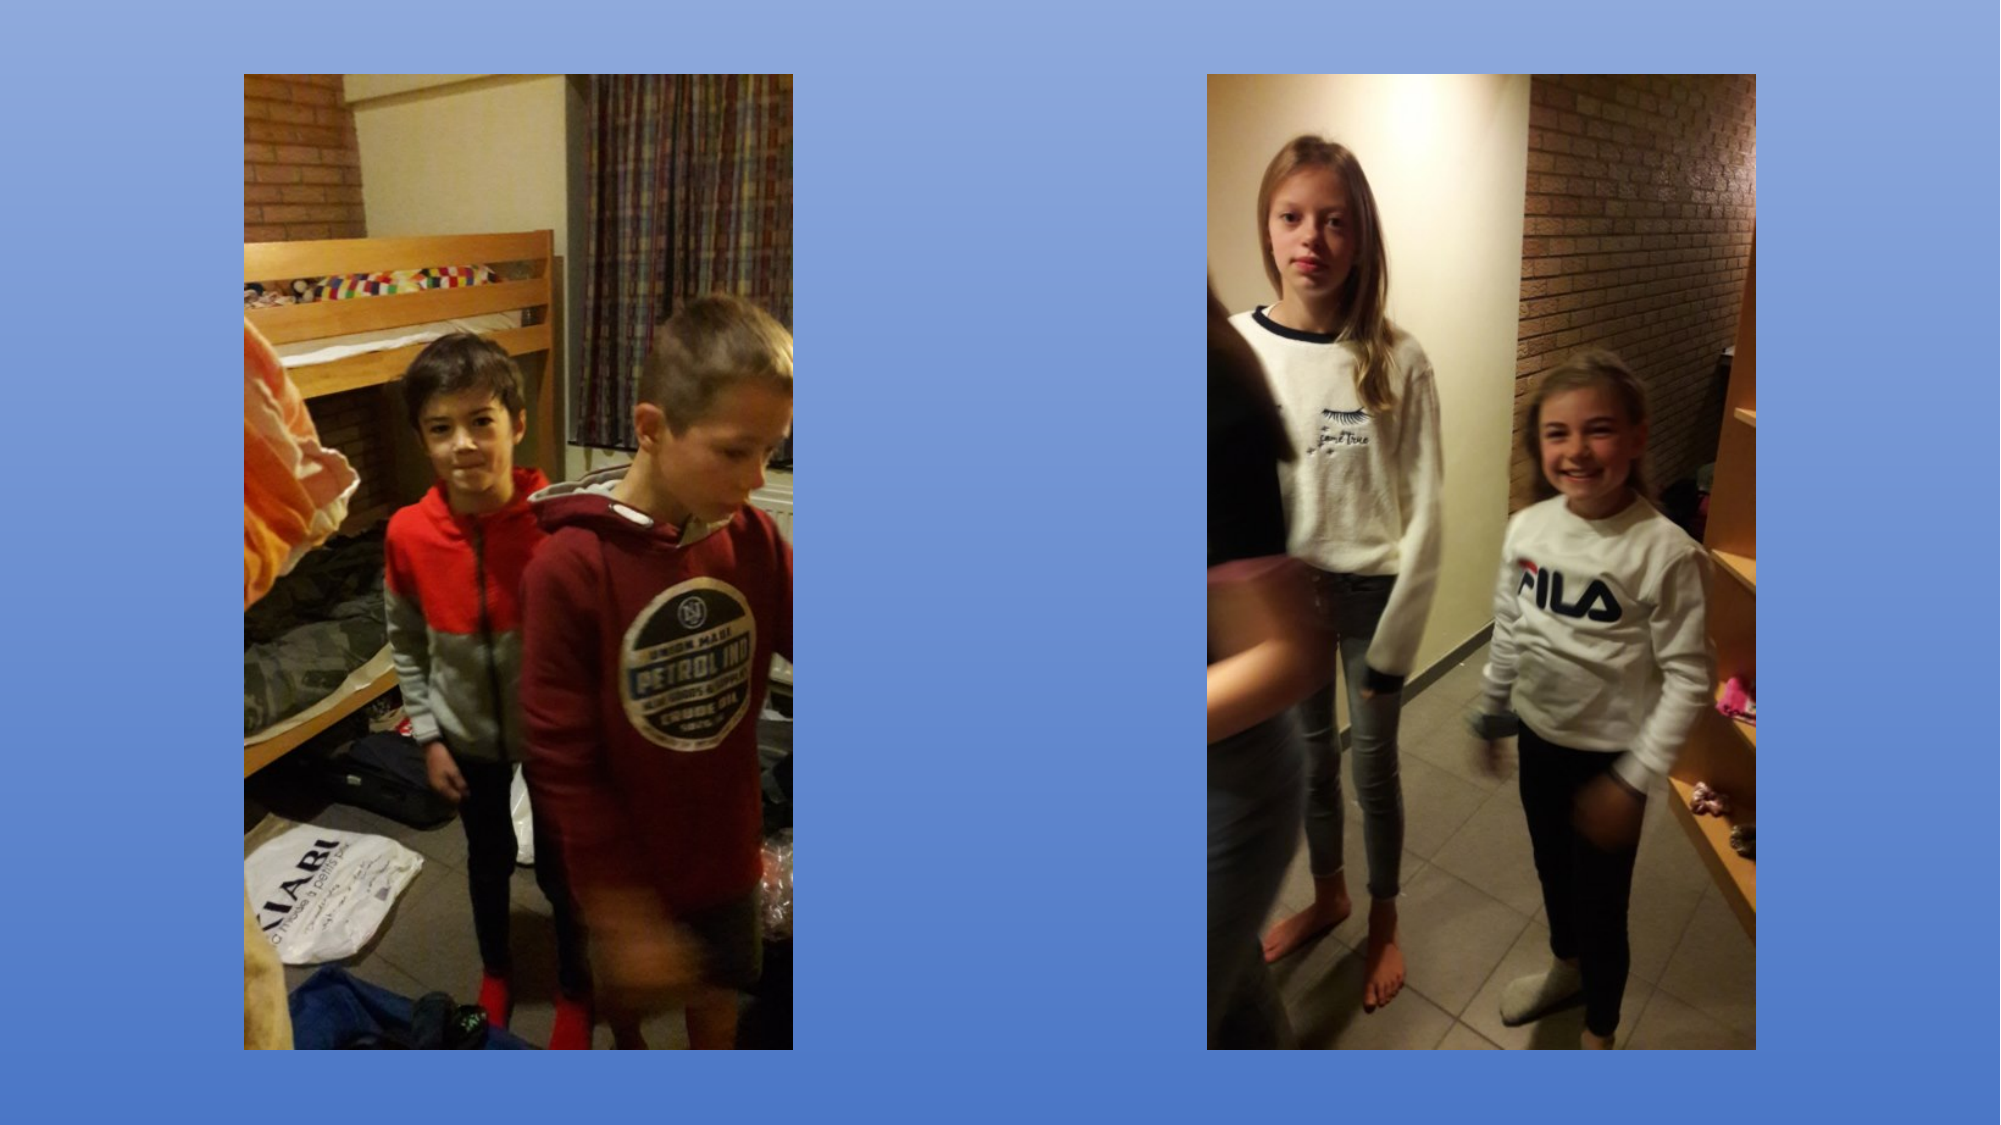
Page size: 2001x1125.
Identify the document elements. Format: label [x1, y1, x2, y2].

picture [244, 74, 793, 1050]
picture [1206, 74, 1756, 1050]
